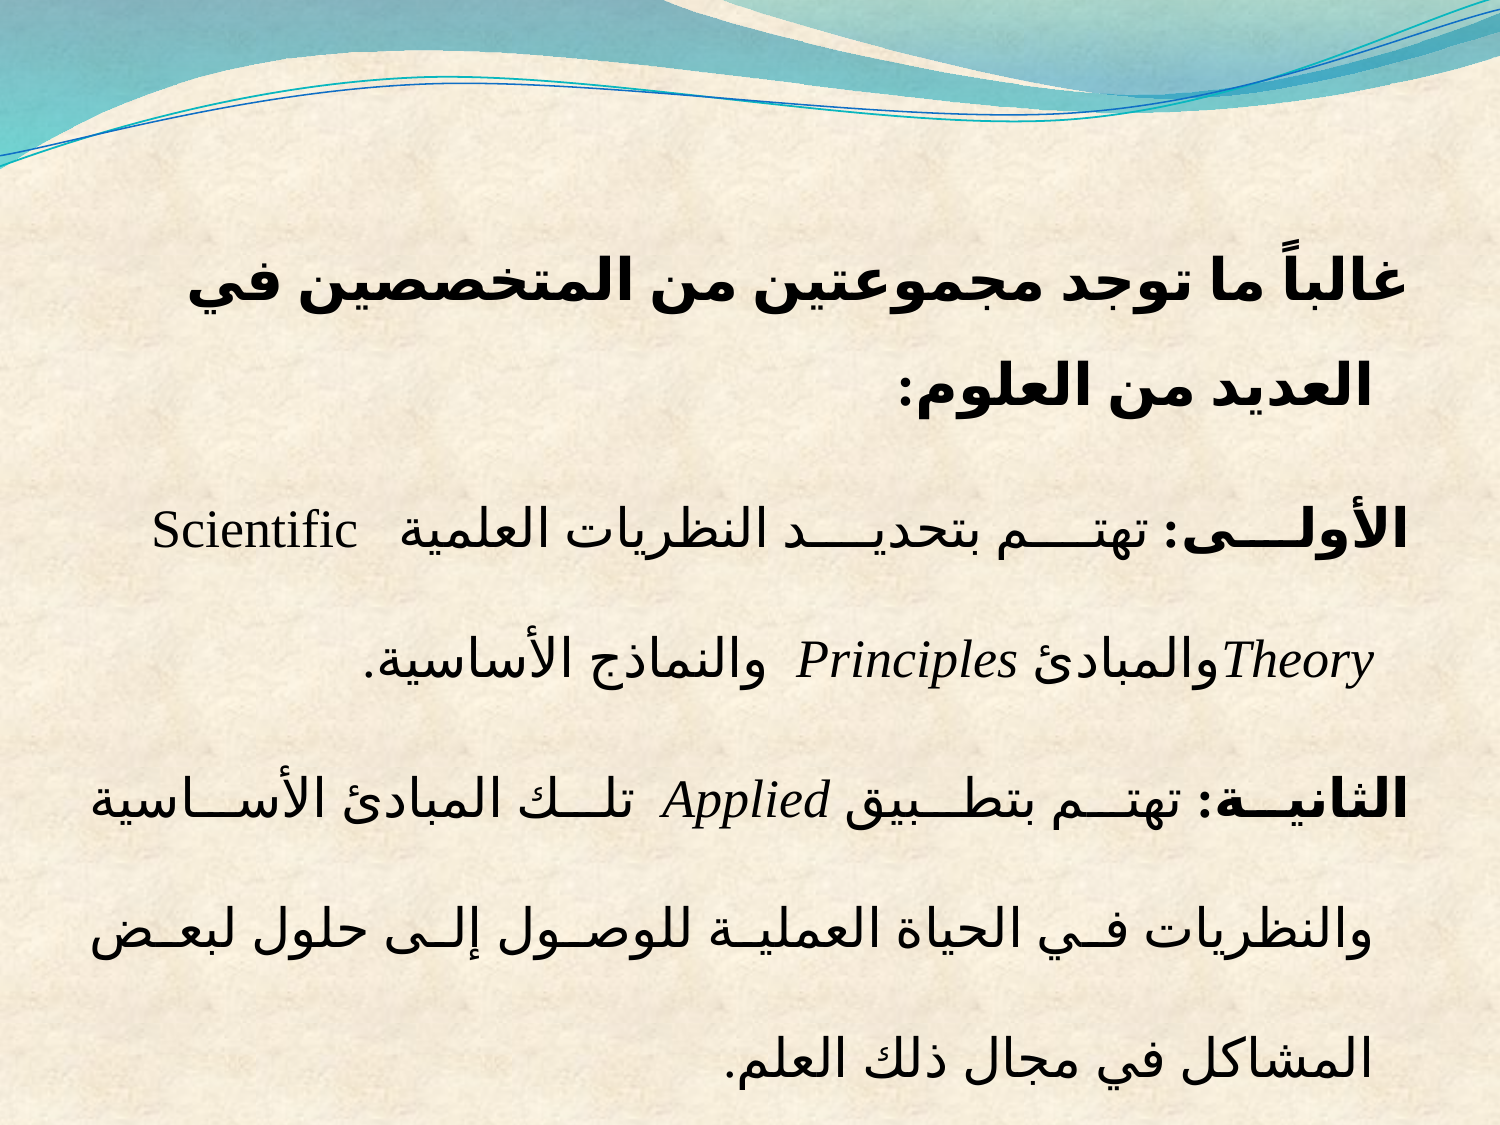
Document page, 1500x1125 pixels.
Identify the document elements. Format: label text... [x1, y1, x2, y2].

list غالباً ما توجد مجموعتين من المتخصصين في العديد من العلوم: الأولى: تهتم بتحديد النظريات العلمية Scientific Theoryوالمبادئ Principles والنماذج الأساسية. الثانية: تهتم بتطبيق Applied تلك المبادئ الأساسية والنظريات في الحياة العملية للوصول إلى حلول لبعض المشاكل في مجال ذلك العلم. [75, 200, 1425, 920]
